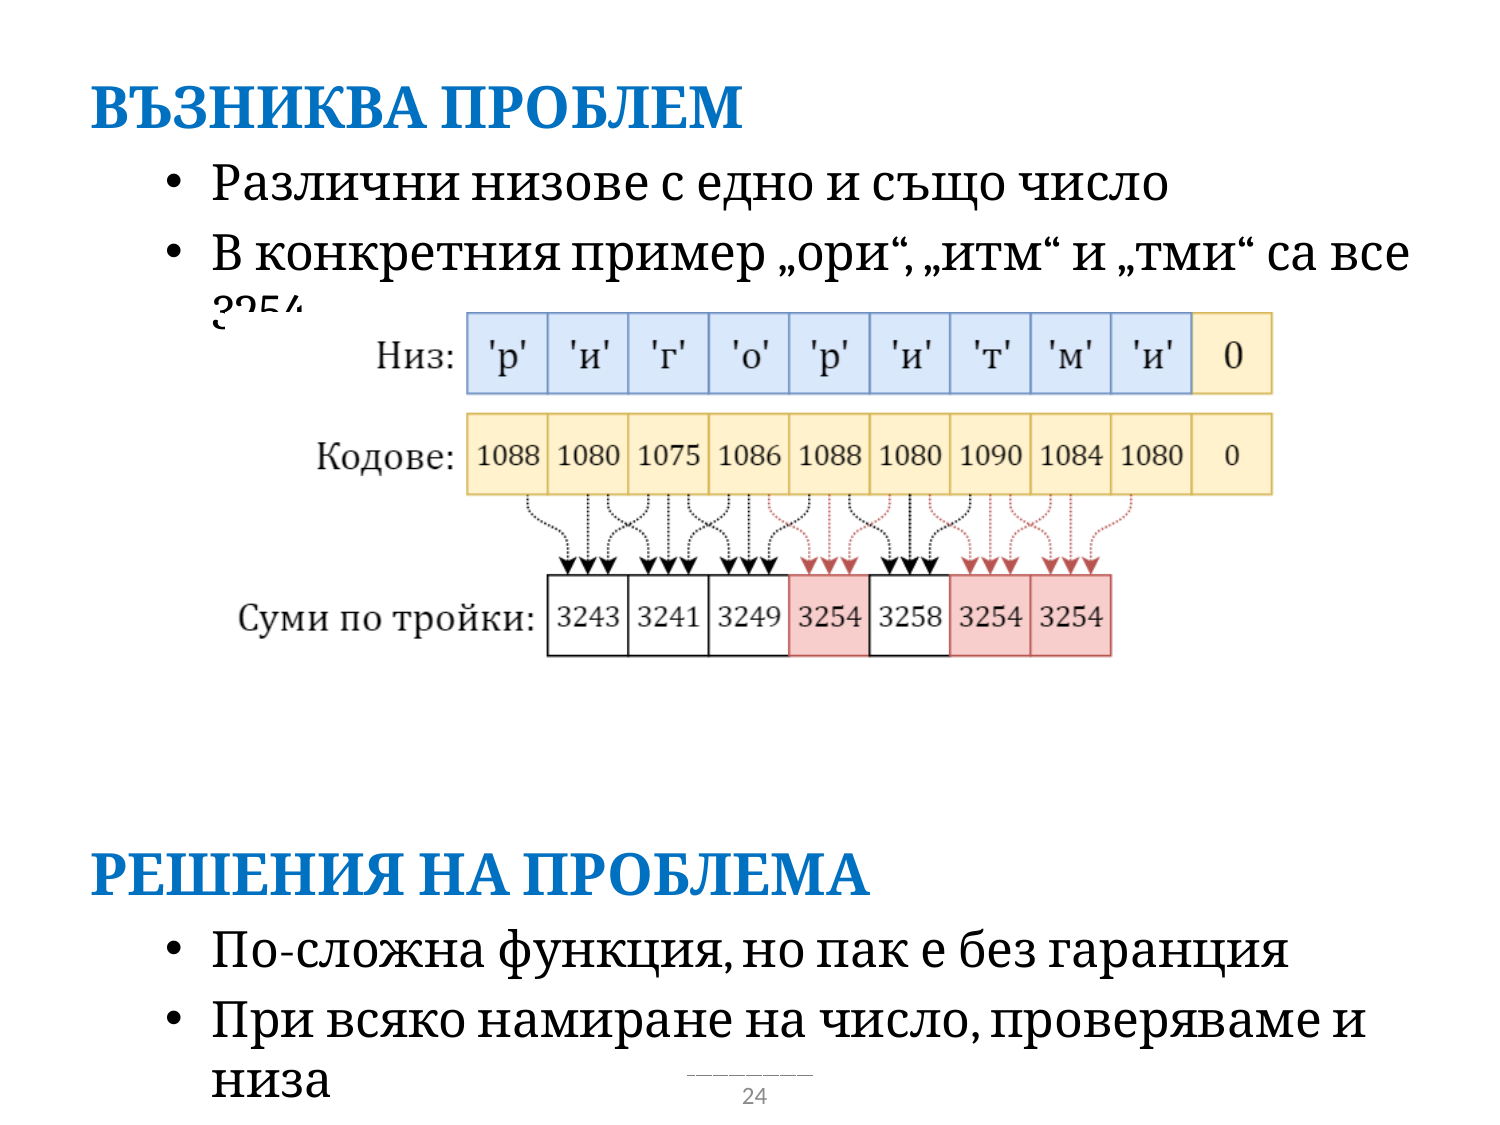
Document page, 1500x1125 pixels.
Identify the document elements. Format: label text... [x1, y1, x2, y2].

picture [224, 312, 1276, 659]
list Възниква проблем Различни низове с едно и също число В конкретния пример „ори“, „итм“ и „тми“ са все 3254 Решения на проблема По-сложна функция, но пак е без гаранция При всяко намиране на число, проверяваме и низа [75, 62, 1450, 1063]
slide_number 24 [579, 1065, 930, 1125]
